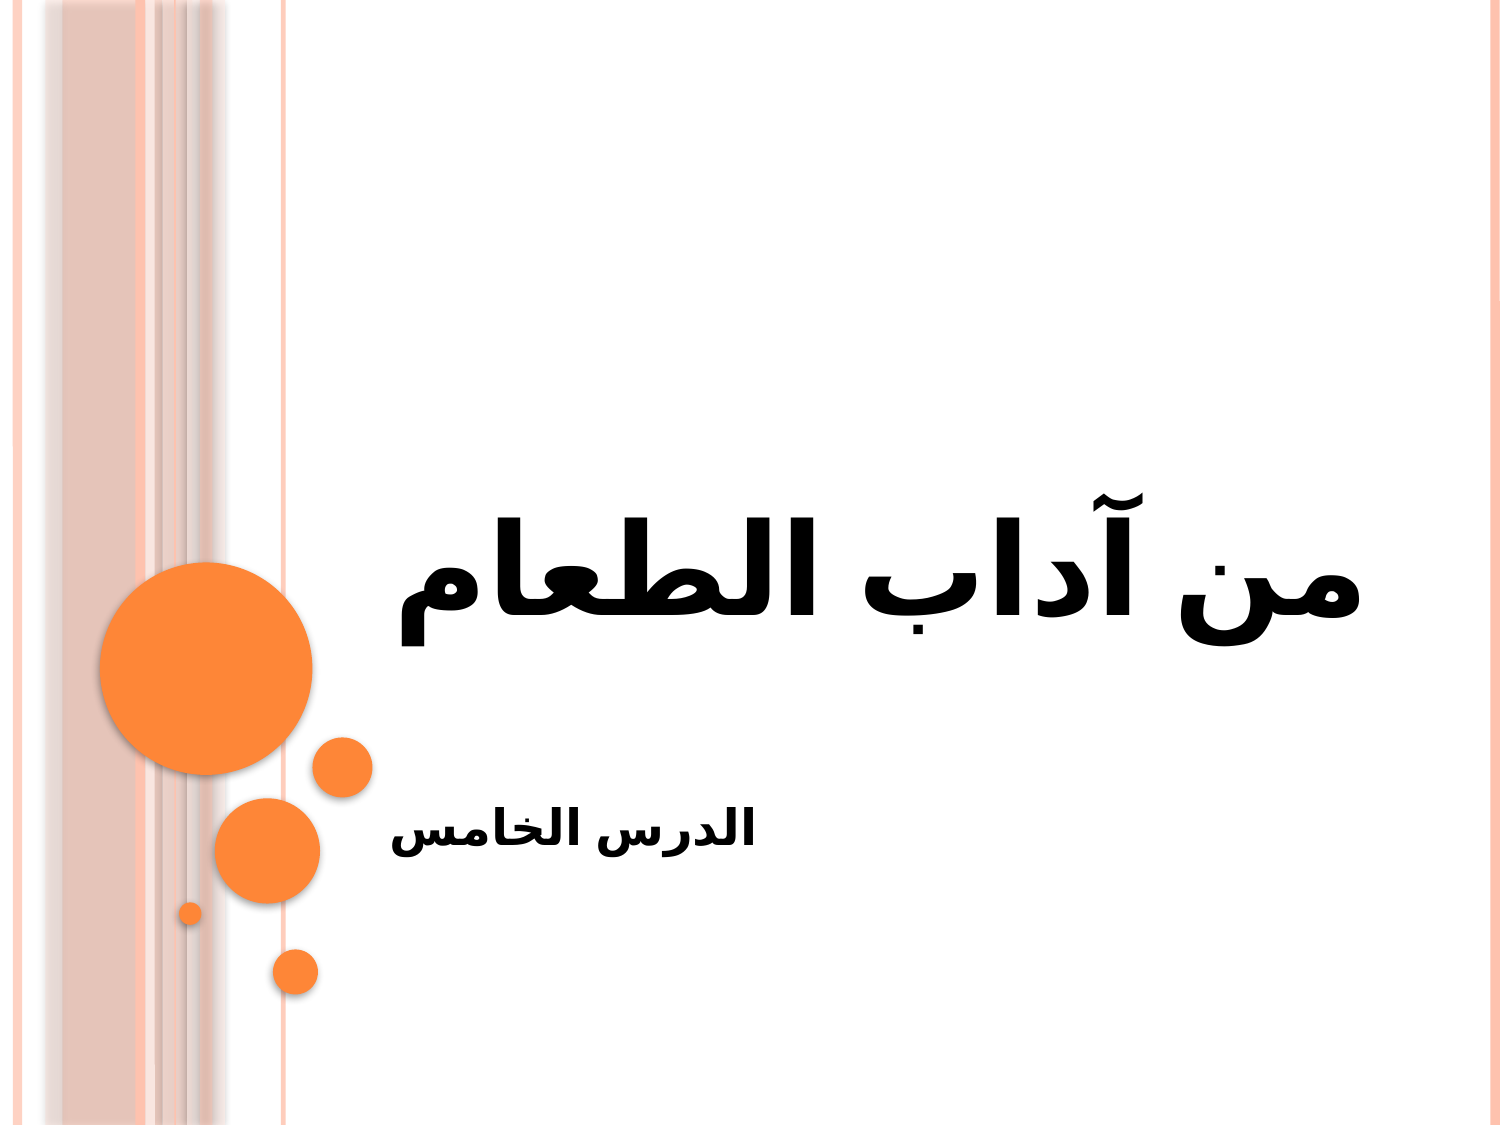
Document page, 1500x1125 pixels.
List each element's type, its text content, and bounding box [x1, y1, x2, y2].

title من آداب الطعام [375, 337, 1388, 649]
subtitle الدرس الخامس [375, 787, 1388, 1013]
